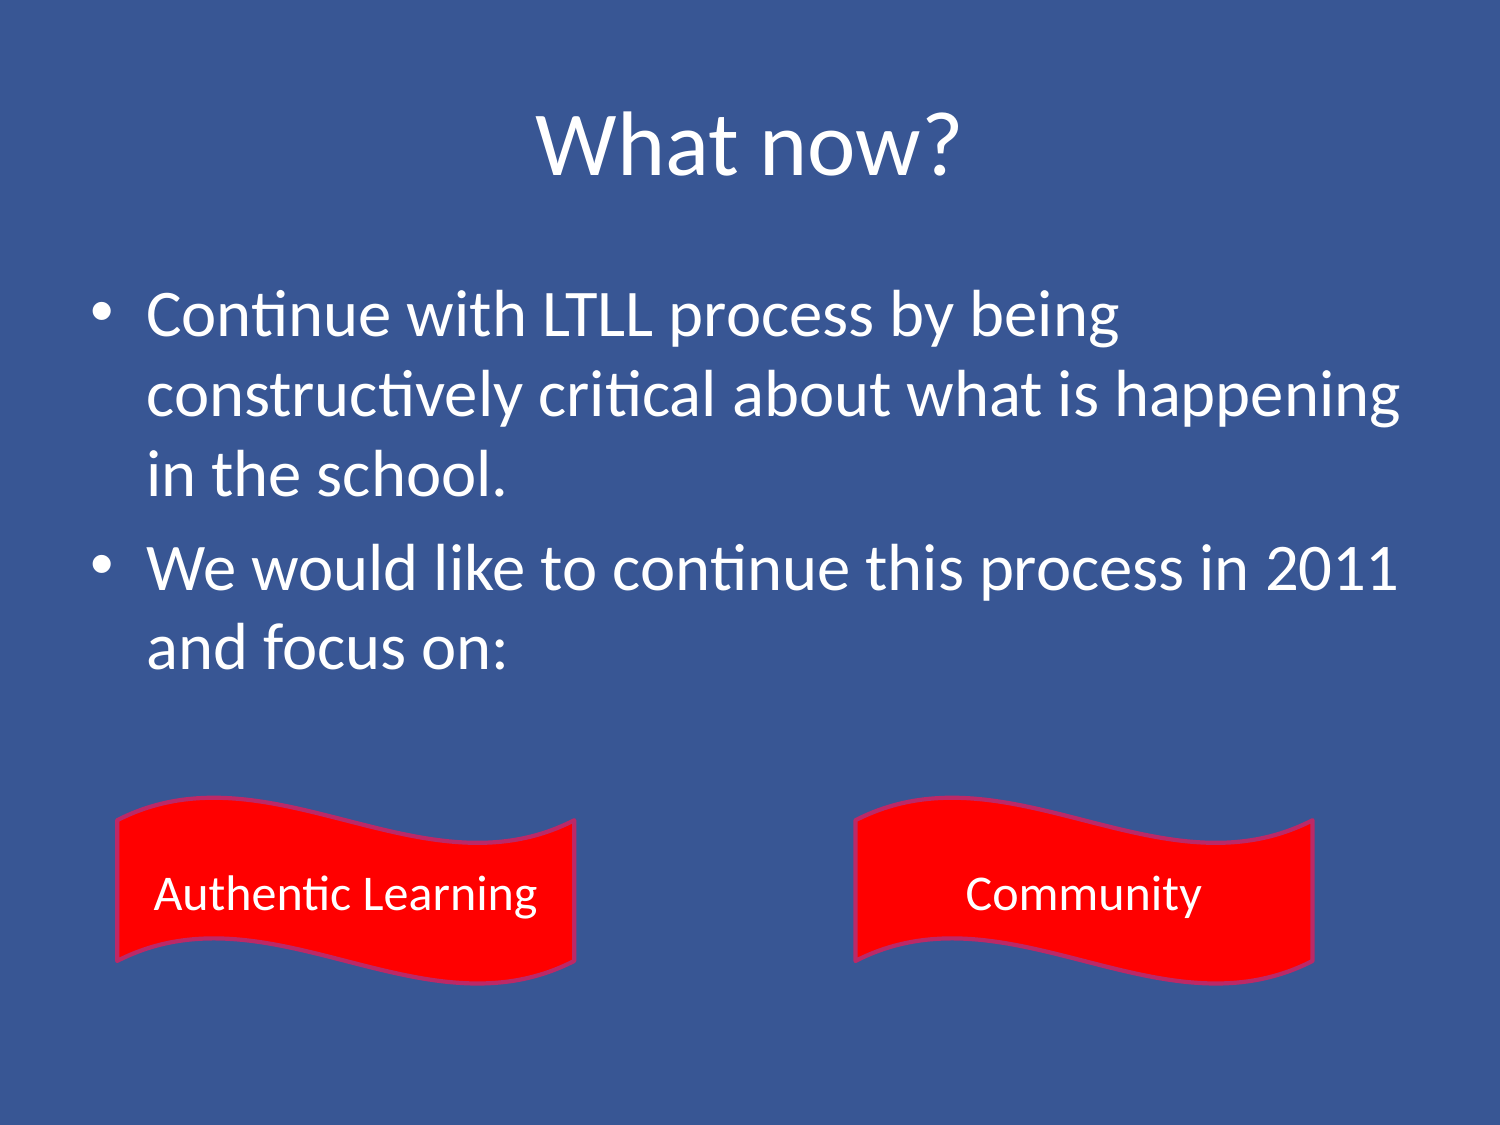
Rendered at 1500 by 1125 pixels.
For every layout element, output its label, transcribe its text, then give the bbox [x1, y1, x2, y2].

text_box Authentic Learning [115, 795, 577, 986]
title What now? [74, 44, 1426, 233]
list Continue with LTLL process by being constructively critical about what is happening in the school. We would like to continue this process in 2011 and focus on: [74, 262, 1426, 1006]
text_box Community [853, 795, 1315, 986]
